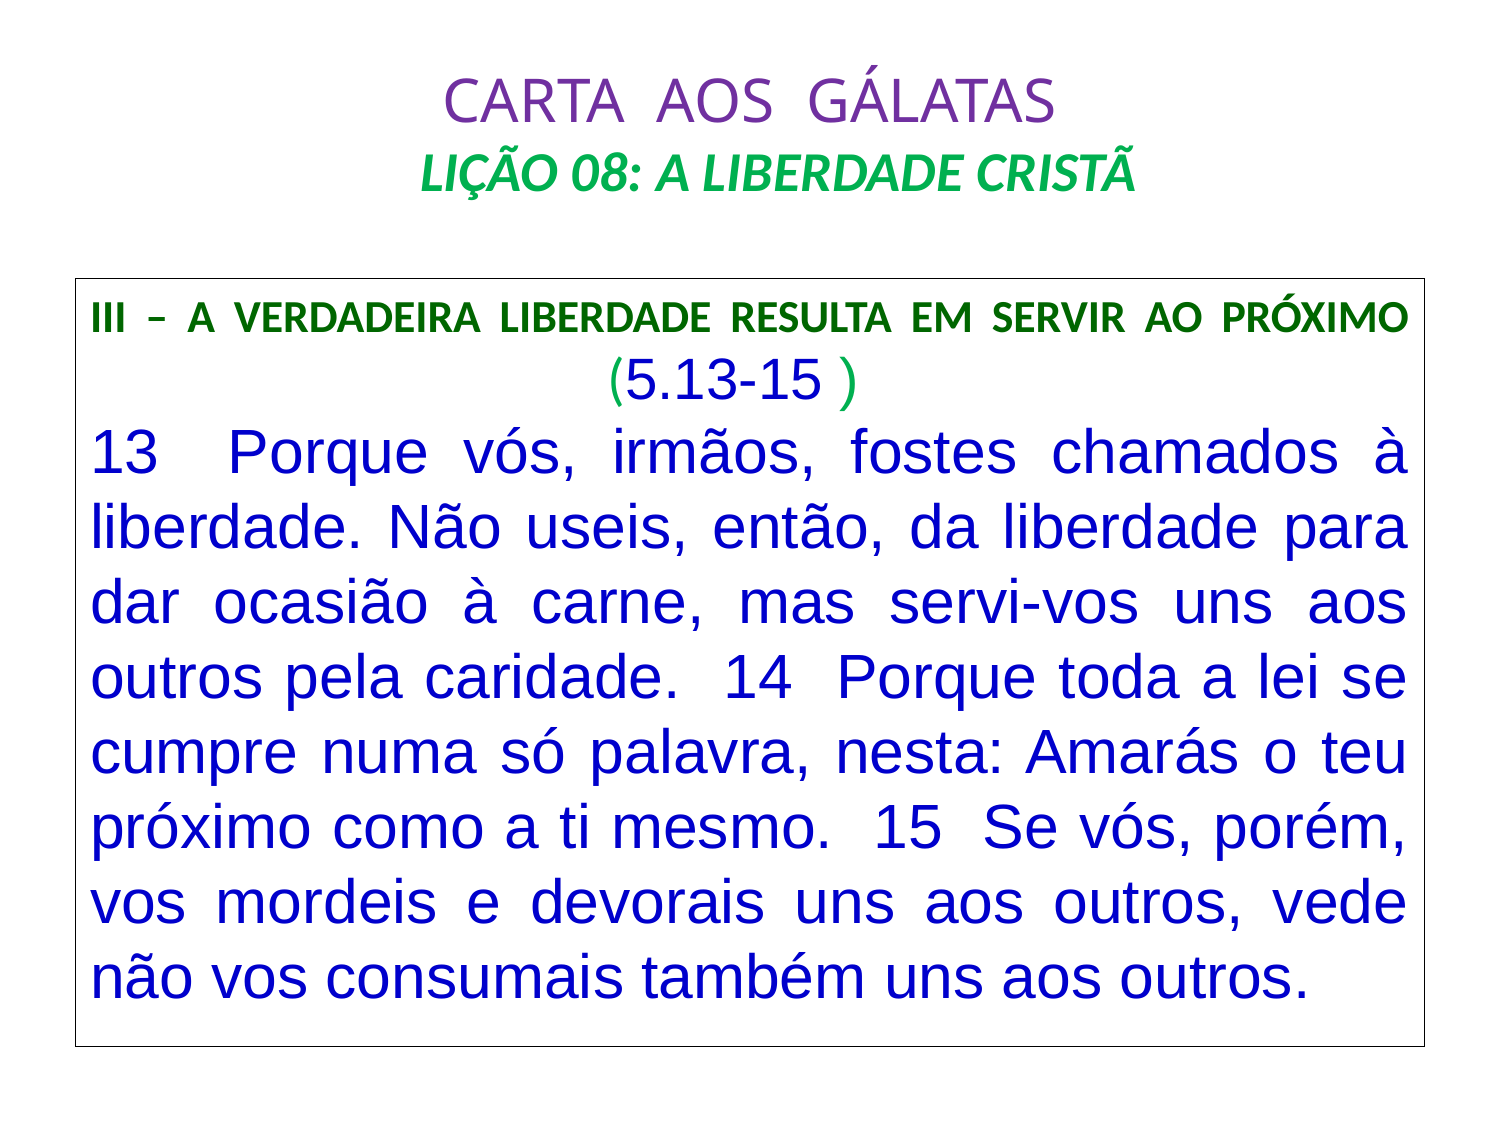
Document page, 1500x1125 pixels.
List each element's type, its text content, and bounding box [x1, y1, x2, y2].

title CARTA AOS GÁLATAS LIÇÃO 08: A LIBERDADE CRISTÃ [75, 45, 1425, 220]
list III – A VERDADEIRA LIBERDADE RESULTA EM SERVIR AO PRÓXIMO (5.13-15 ) 13 Porque vós, irmãos, fostes chamados à liberdade. Não useis, então, da liberdade para dar ocasião à carne, mas servi-vos uns aos outros pela caridade. 14 Porque toda a lei se cumpre numa só palavra, nesta: Amarás o teu próximo como a ti mesmo. 15 Se vós, porém, vos mordeis e devorais uns aos outros, vede não vos consumais também uns aos outros. [75, 278, 1425, 1047]
